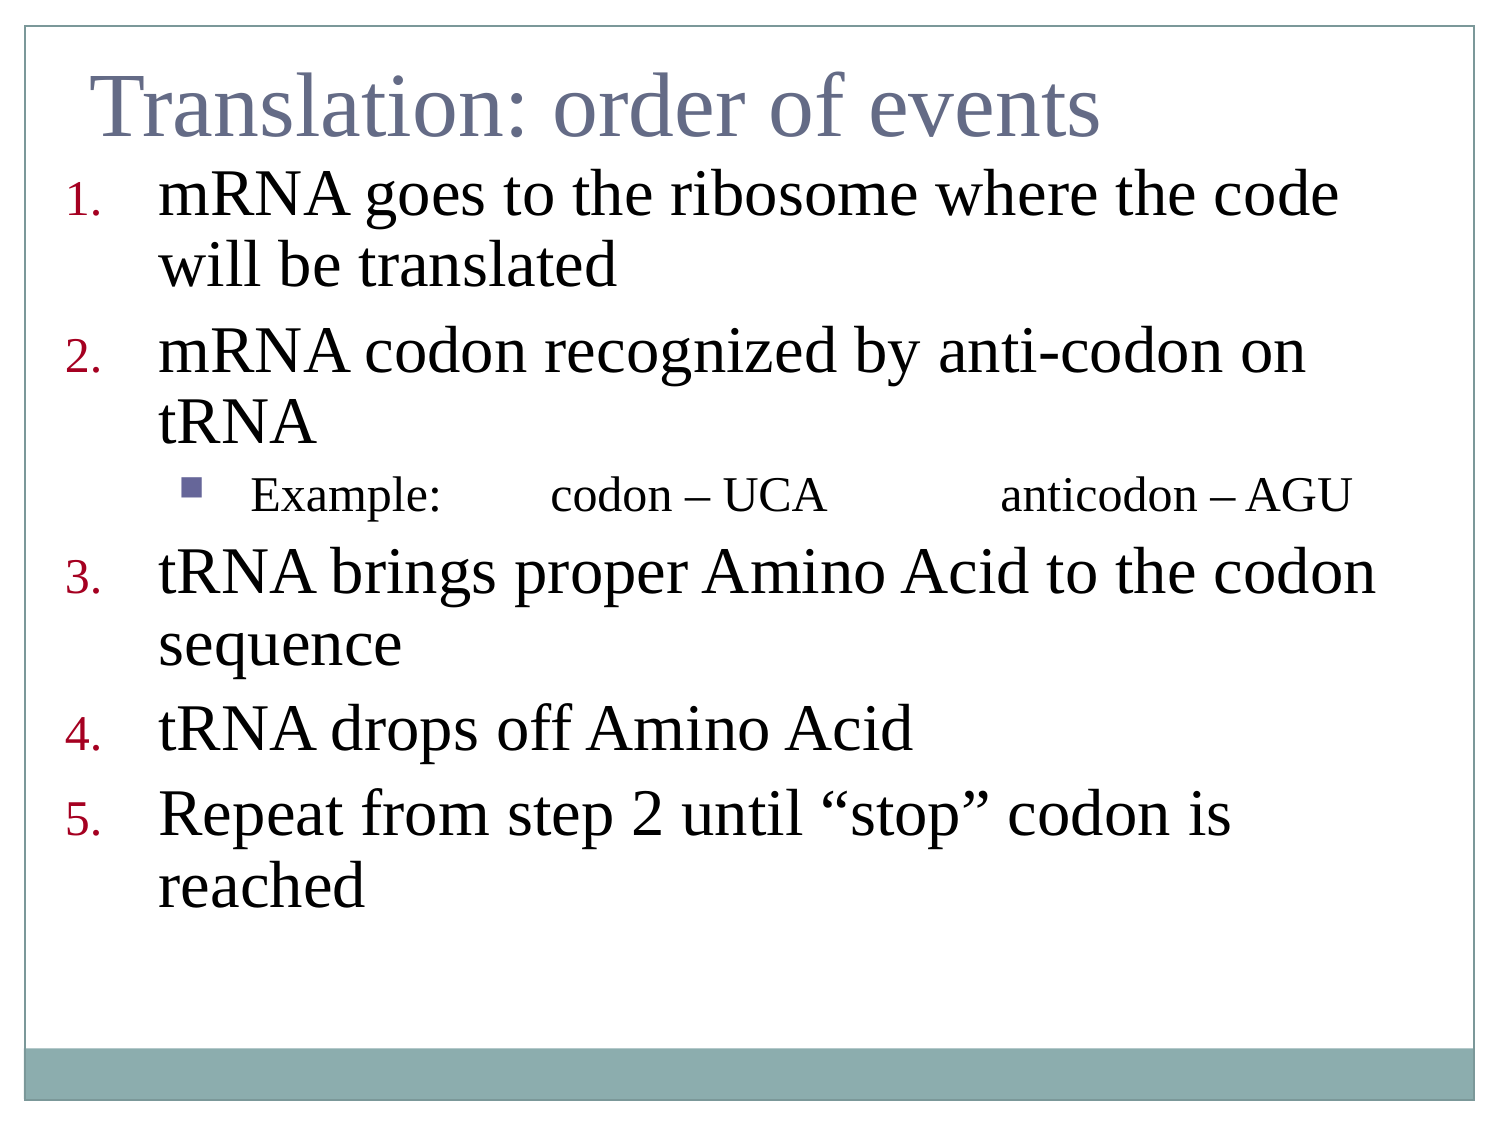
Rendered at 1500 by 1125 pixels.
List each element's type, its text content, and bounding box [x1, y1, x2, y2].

text_box mRNA goes to the ribosome where the code will be translated mRNA codon recognized by anti-codon on tRNA Example: codon – UCA anticodon – AGU tRNA brings proper Amino Acid to the codon sequence tRNA drops off Amino Acid Repeat from step 2 until “stop” codon is reached [49, 149, 1400, 956]
text_box Translation: order of events [75, 0, 1313, 149]
